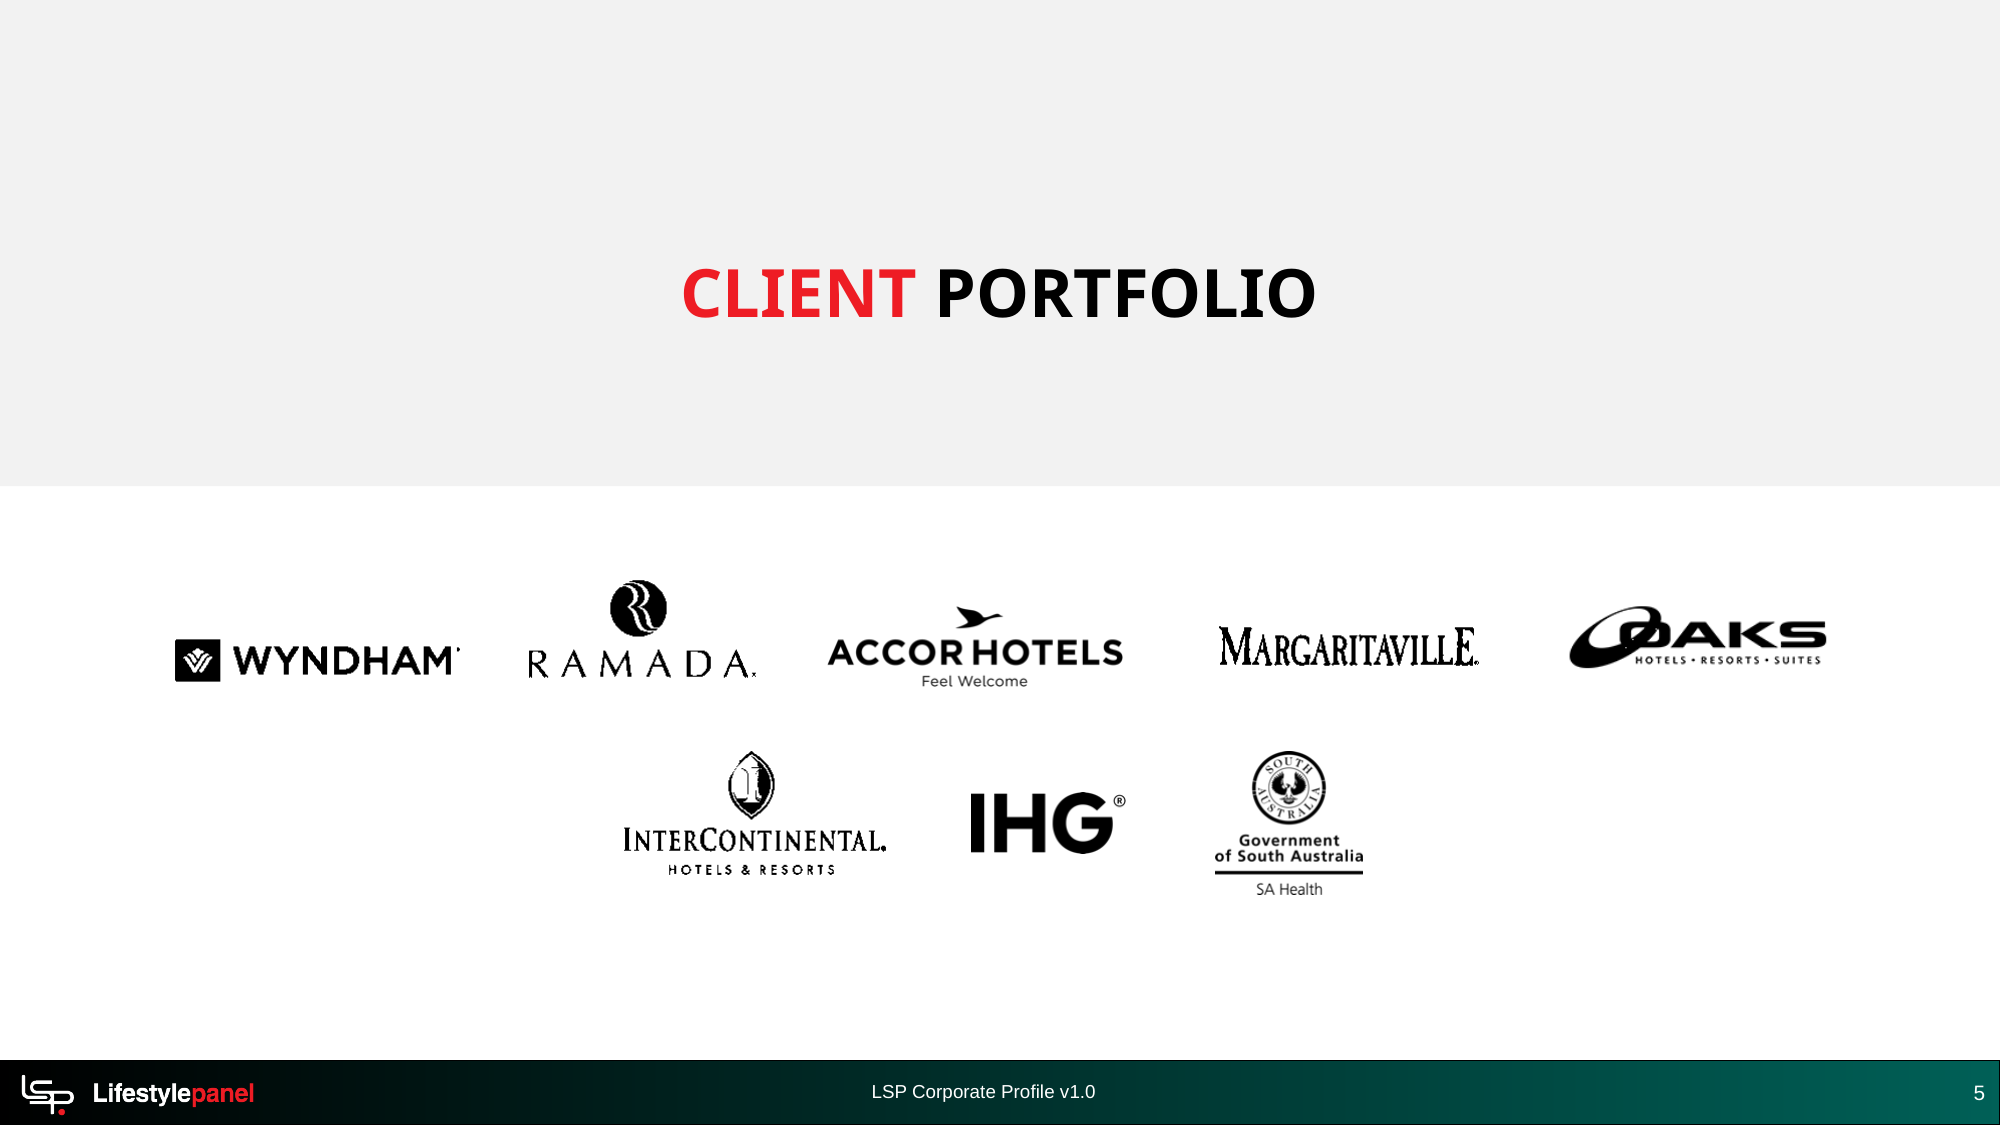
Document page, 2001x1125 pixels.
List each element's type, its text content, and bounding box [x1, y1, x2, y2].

text_box [0, 0, 2000, 487]
picture [827, 606, 1123, 687]
picture [1549, 562, 1846, 709]
picture [1215, 606, 1482, 681]
picture [18, 1072, 257, 1118]
picture [971, 792, 1126, 854]
slide_number 5 [1550, 1072, 2000, 1125]
text_box CLIENT PORTFOLIO [654, 243, 1345, 339]
picture [1215, 751, 1363, 895]
picture [518, 540, 766, 726]
picture [607, 739, 903, 887]
picture [170, 578, 467, 743]
